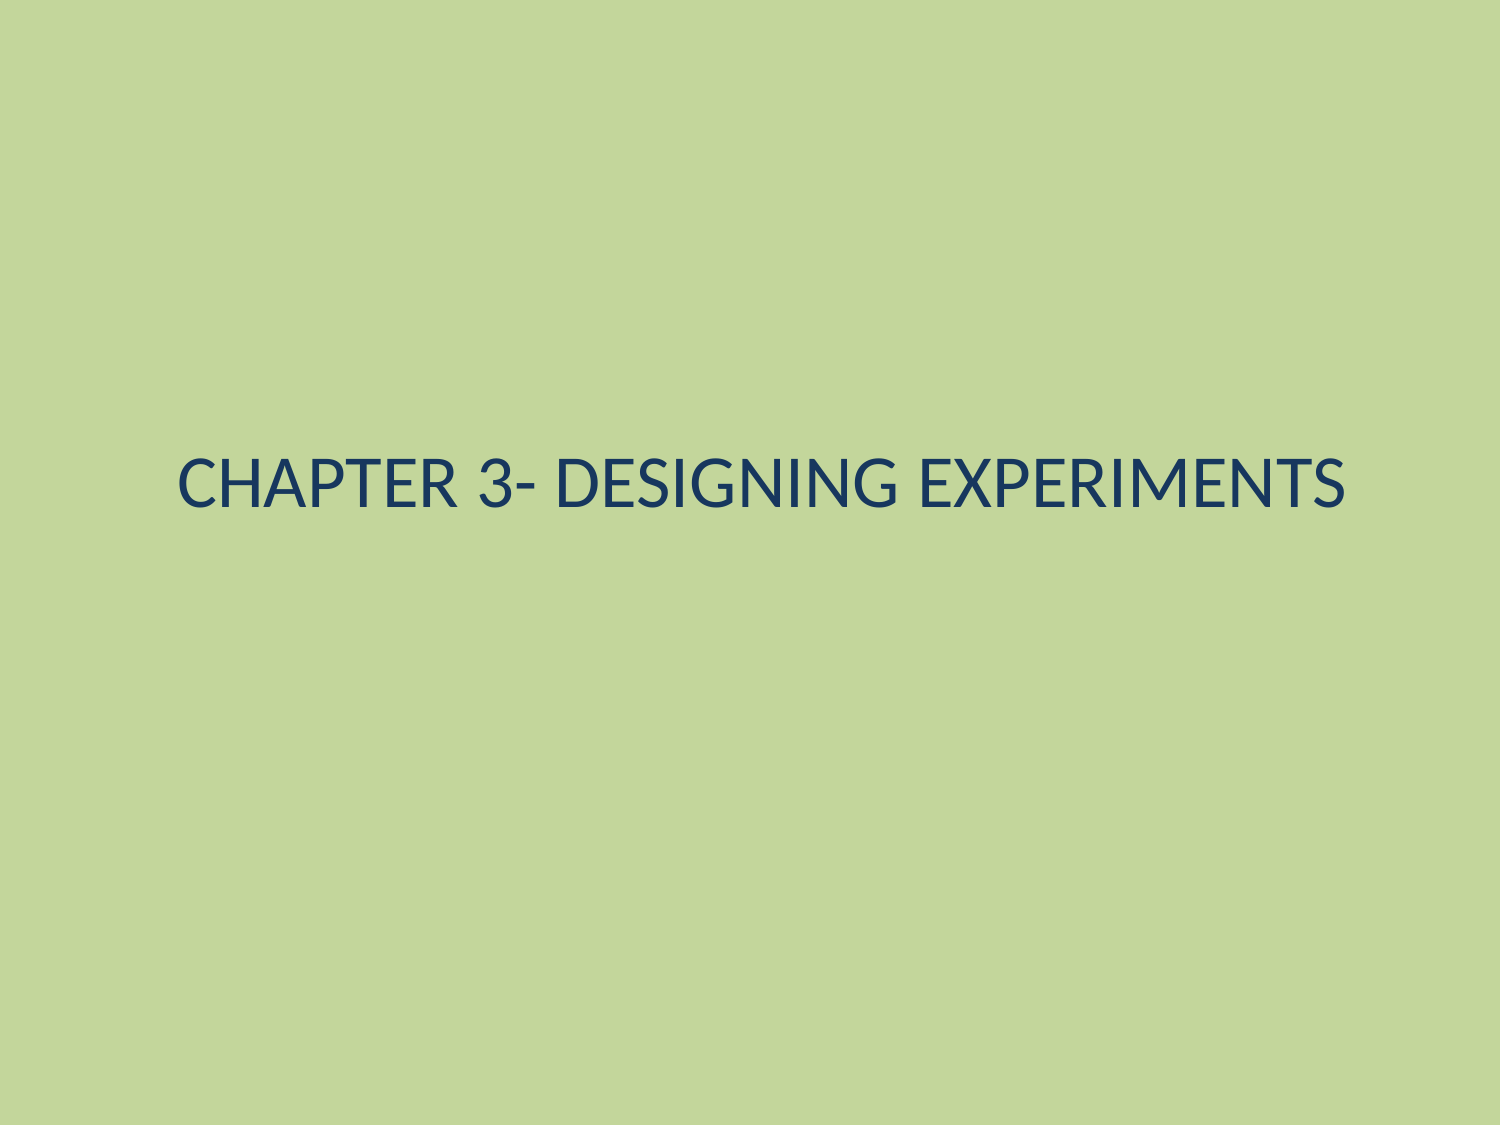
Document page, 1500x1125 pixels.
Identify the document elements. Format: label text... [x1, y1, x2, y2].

text_box CHAPTER 3- DESIGNING EXPERIMENTS [75, 424, 1450, 530]
